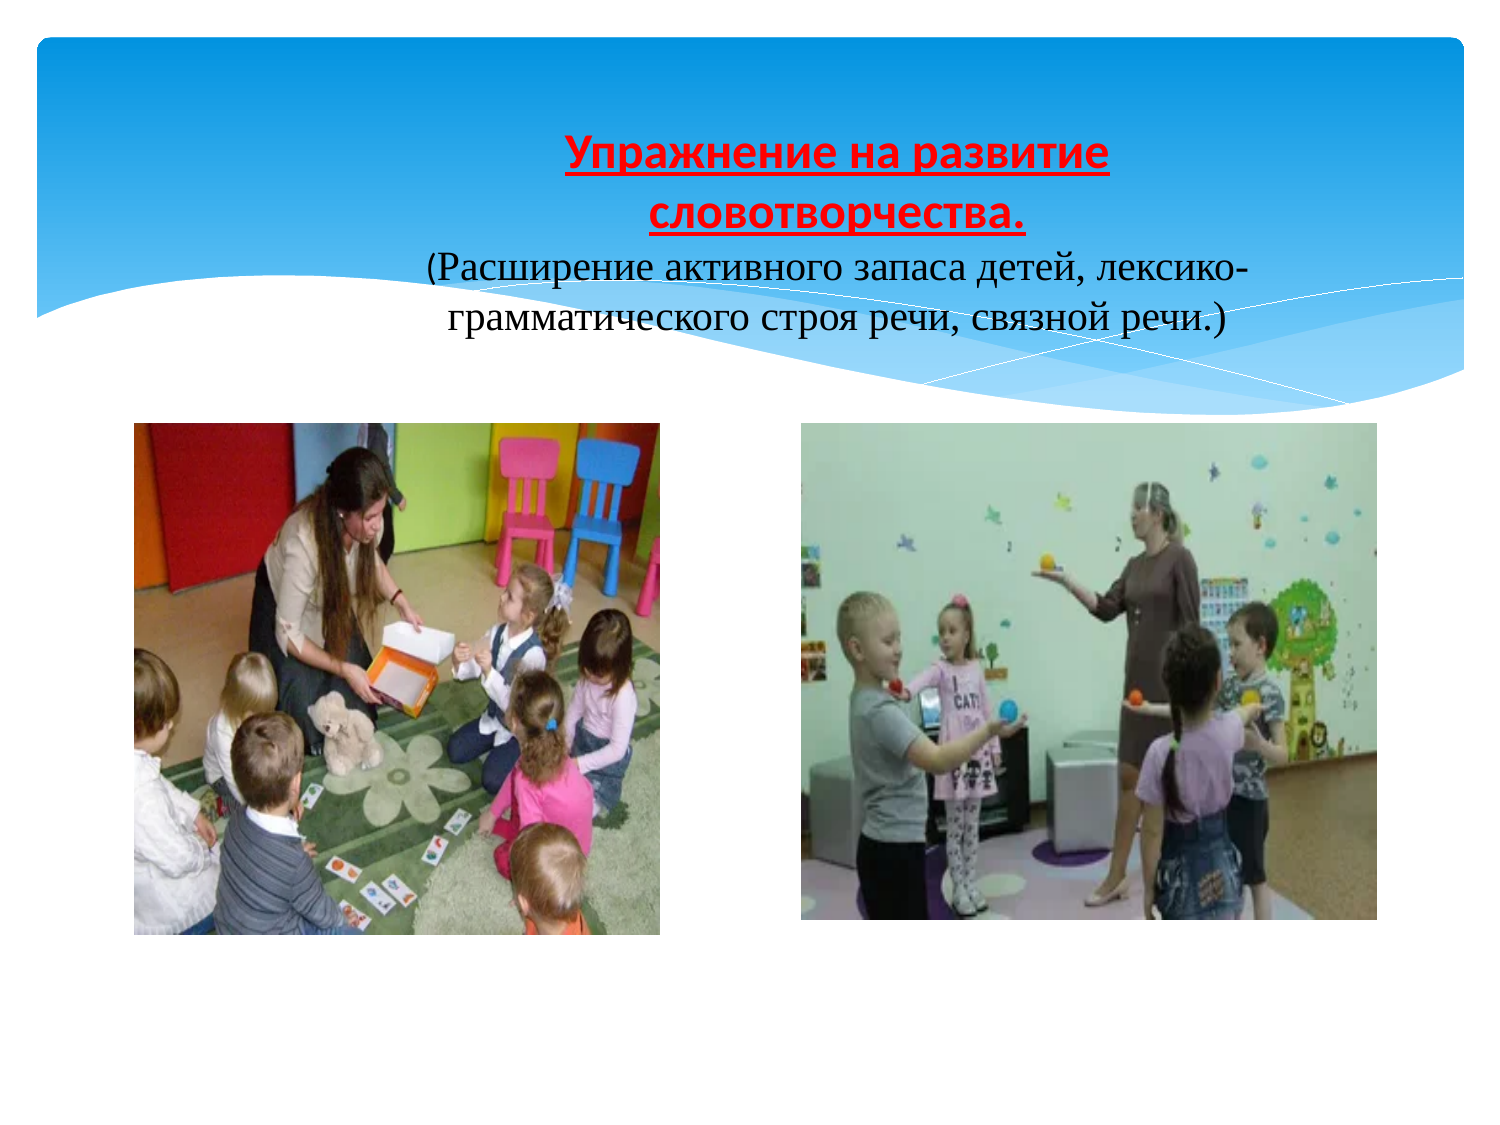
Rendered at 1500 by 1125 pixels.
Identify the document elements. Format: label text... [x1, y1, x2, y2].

picture [801, 422, 1377, 920]
title [339, 0, 1446, 373]
picture [134, 422, 660, 935]
text_box Упражнение на развитие словотворчества. (Расширение активного запаса детей, лексико-грамматического строя речи, связной речи.) [375, 111, 1300, 397]
